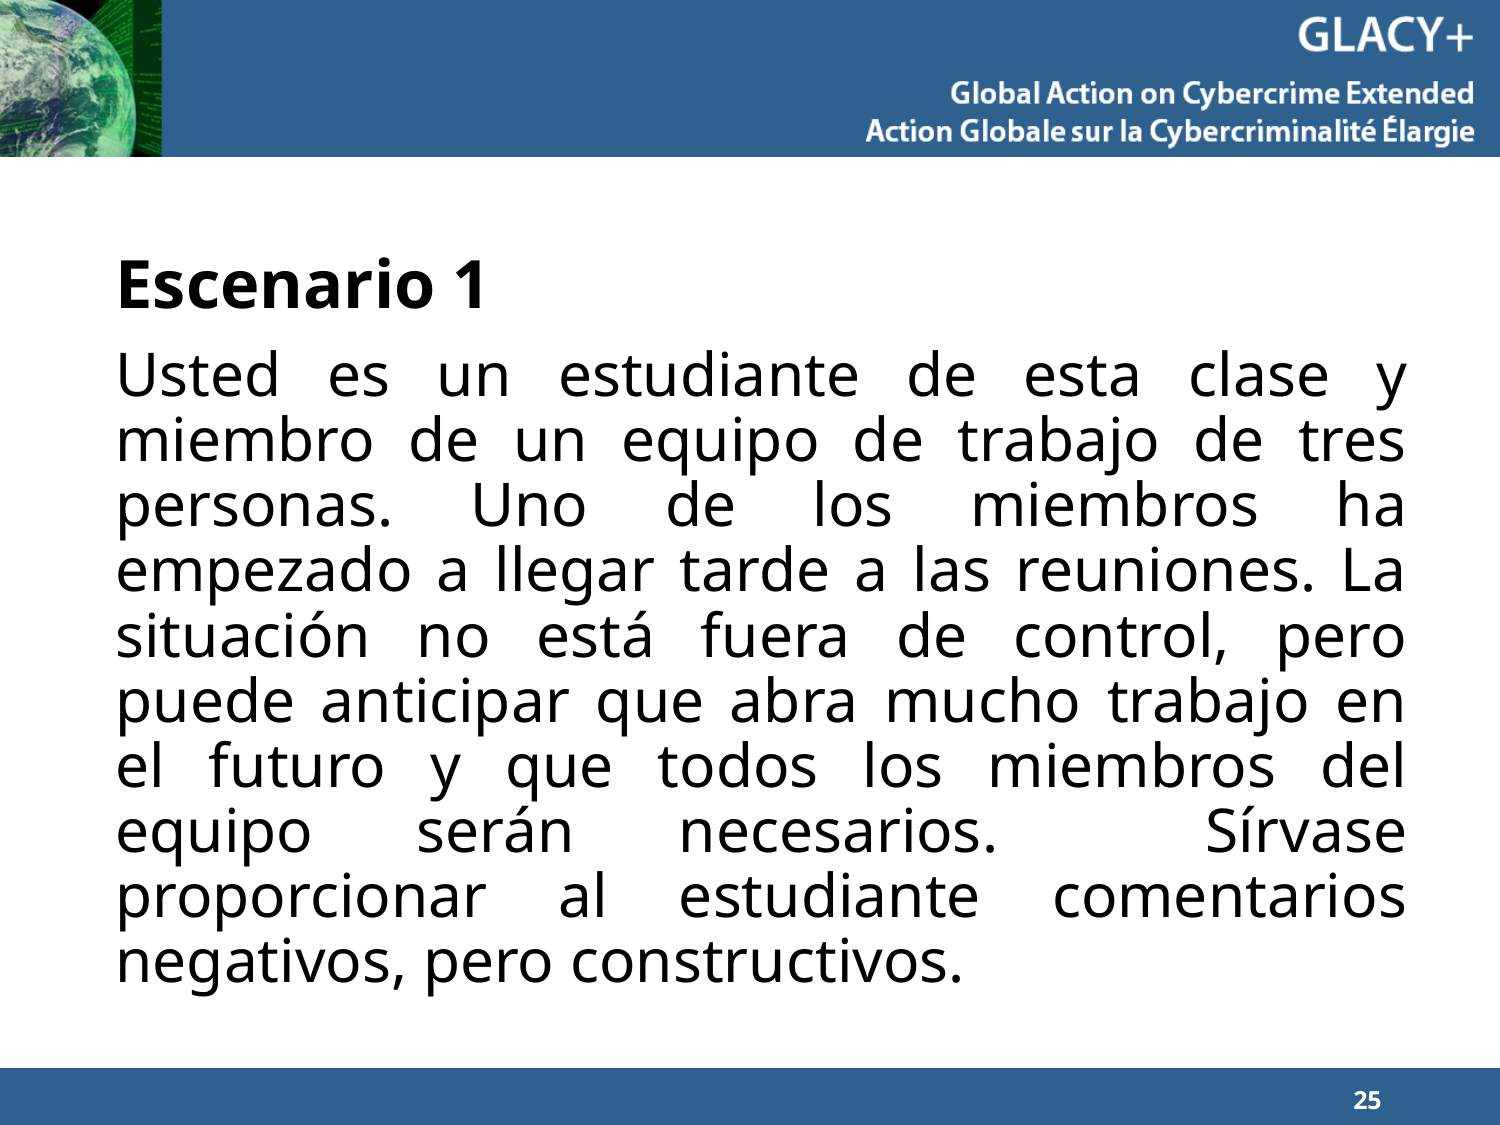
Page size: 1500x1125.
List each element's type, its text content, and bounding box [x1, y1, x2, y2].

picture [0, 0, 1500, 157]
slide_number 25 [1059, 1071, 1397, 1125]
list Escenario 1 Usted es un estudiante de esta clase y miembro de un equipo de trabajo de tres personas. Uno de los miembros ha empezado a llegar tarde a las reuniones. La situación no está fuera de control, pero puede anticipar que abra mucho trabajo en el futuro y que todos los miembros del equipo serán necesarios. Sírvase proporcionar al estudiante comentarios negativos, pero constructivos. [100, 243, 1424, 1059]
